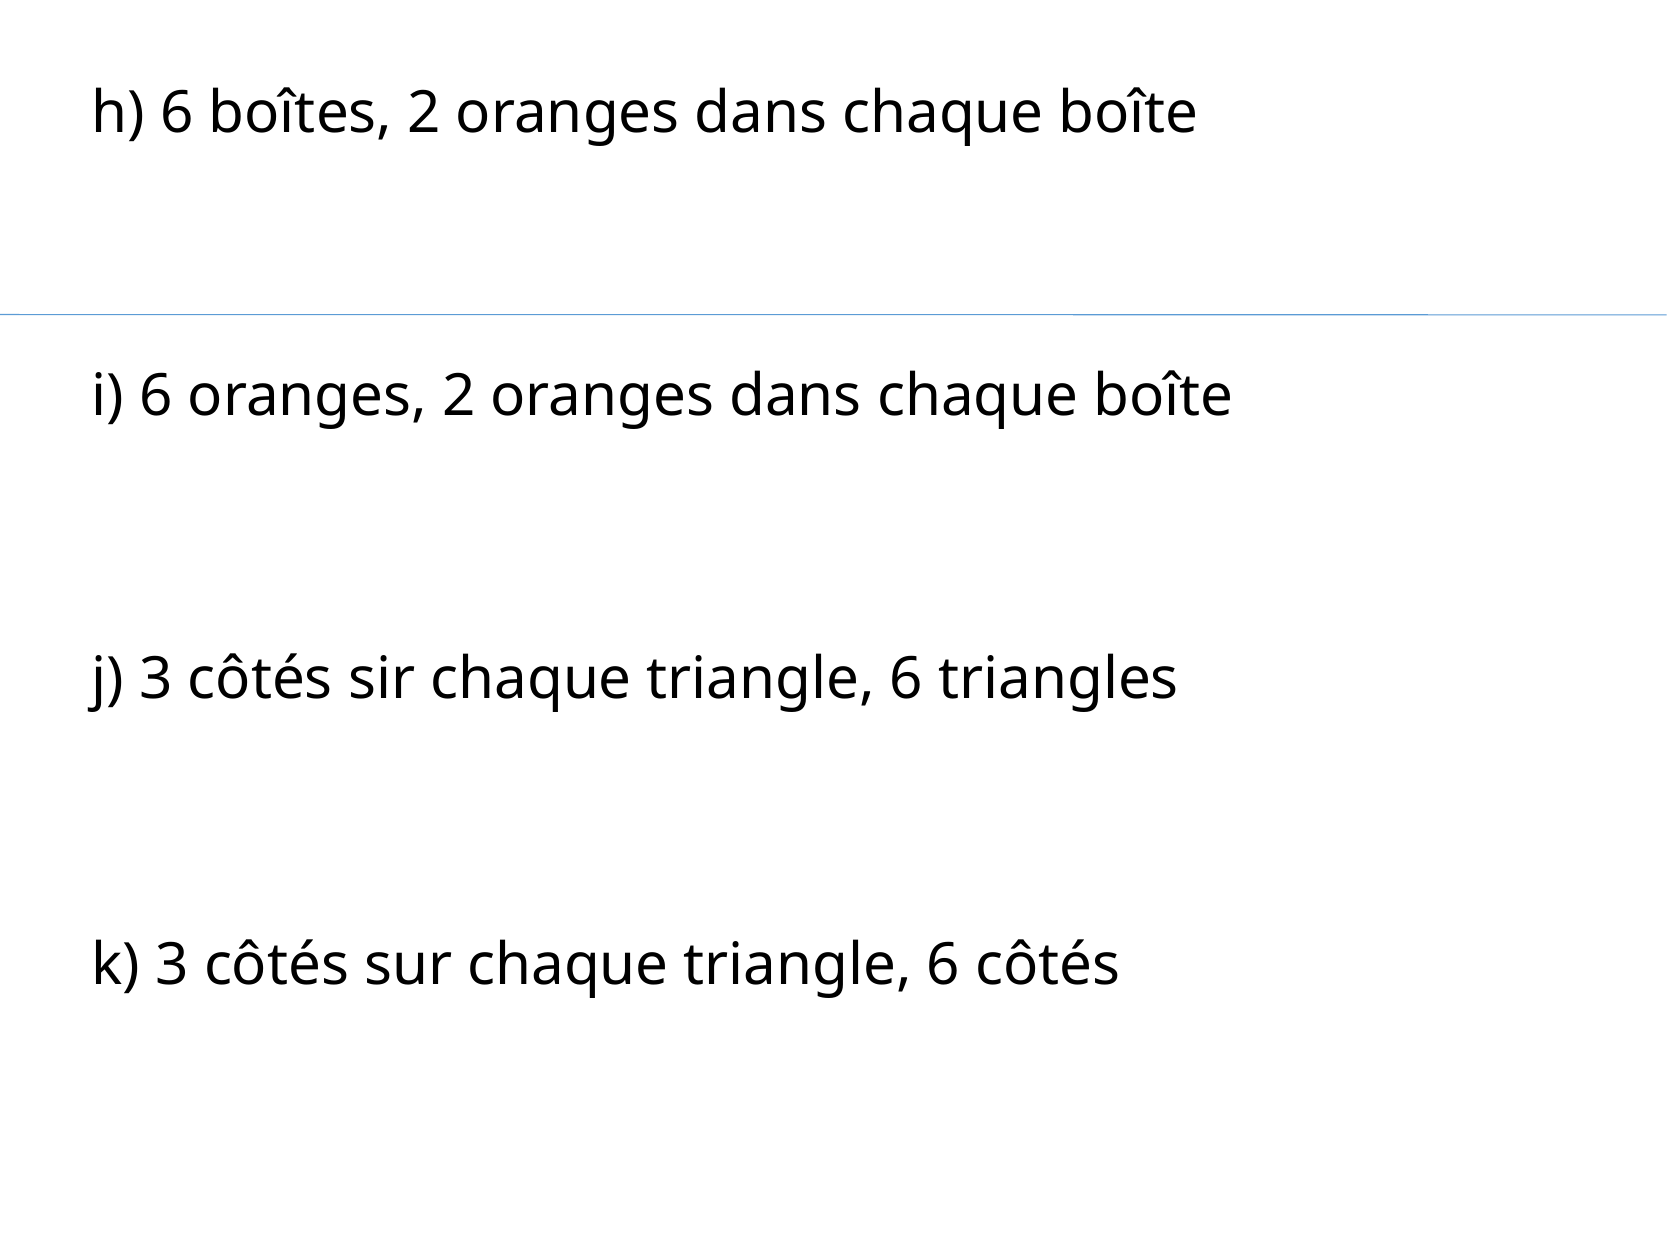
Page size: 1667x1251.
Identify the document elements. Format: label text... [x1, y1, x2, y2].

text_box k) 3 côtés sur chaque triangle, 6 côtés [77, 918, 1541, 1004]
text_box i) 6 oranges, 2 oranges dans chaque boîte [77, 350, 1579, 435]
text_box h) 6 boîtes, 2 oranges dans chaque boîte [77, 66, 1520, 152]
text_box j) 3 côtés sir chaque triangle, 6 triangles [77, 633, 1641, 718]
